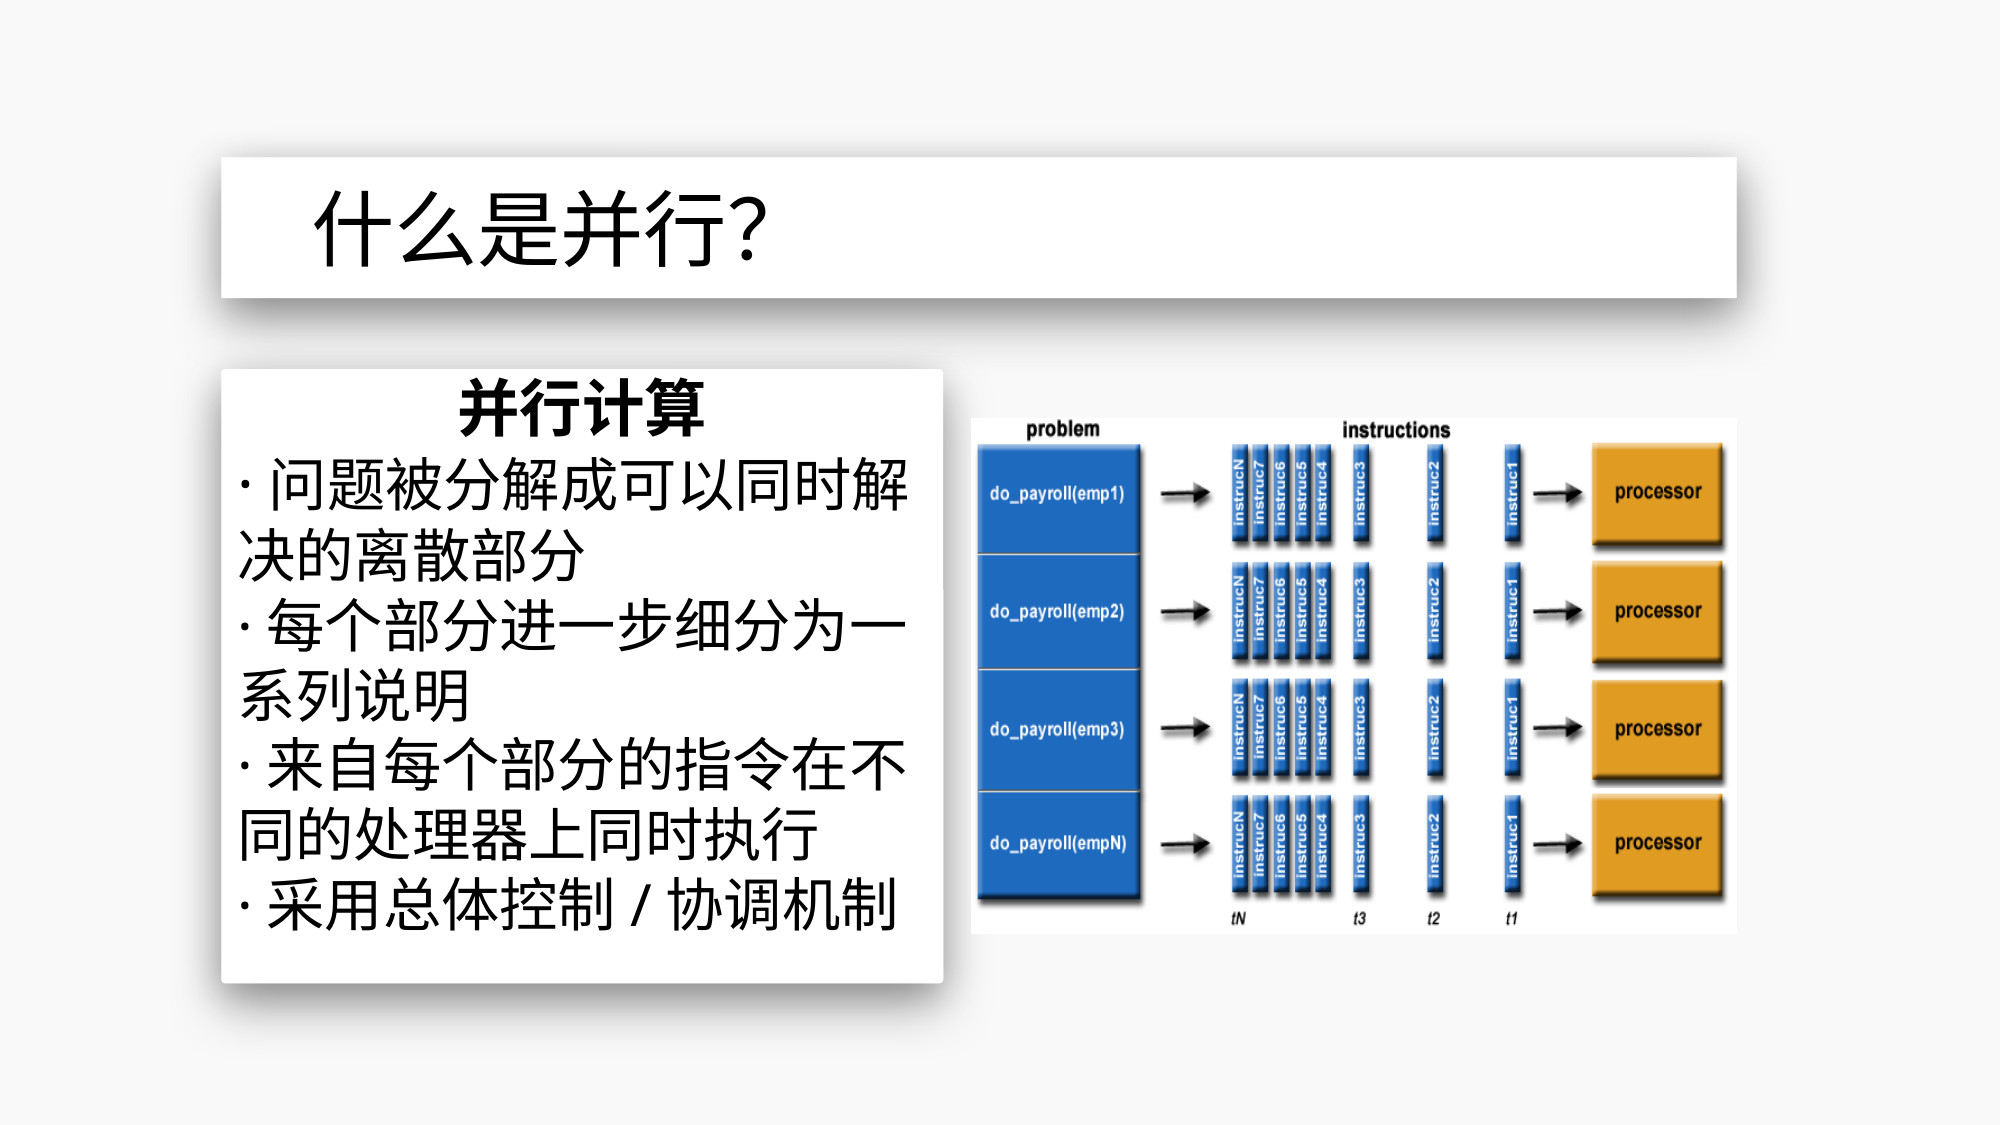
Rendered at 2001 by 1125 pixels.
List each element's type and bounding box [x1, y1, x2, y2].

picture [971, 418, 1737, 934]
text_box [221, 157, 1737, 299]
text_box [221, 369, 944, 984]
